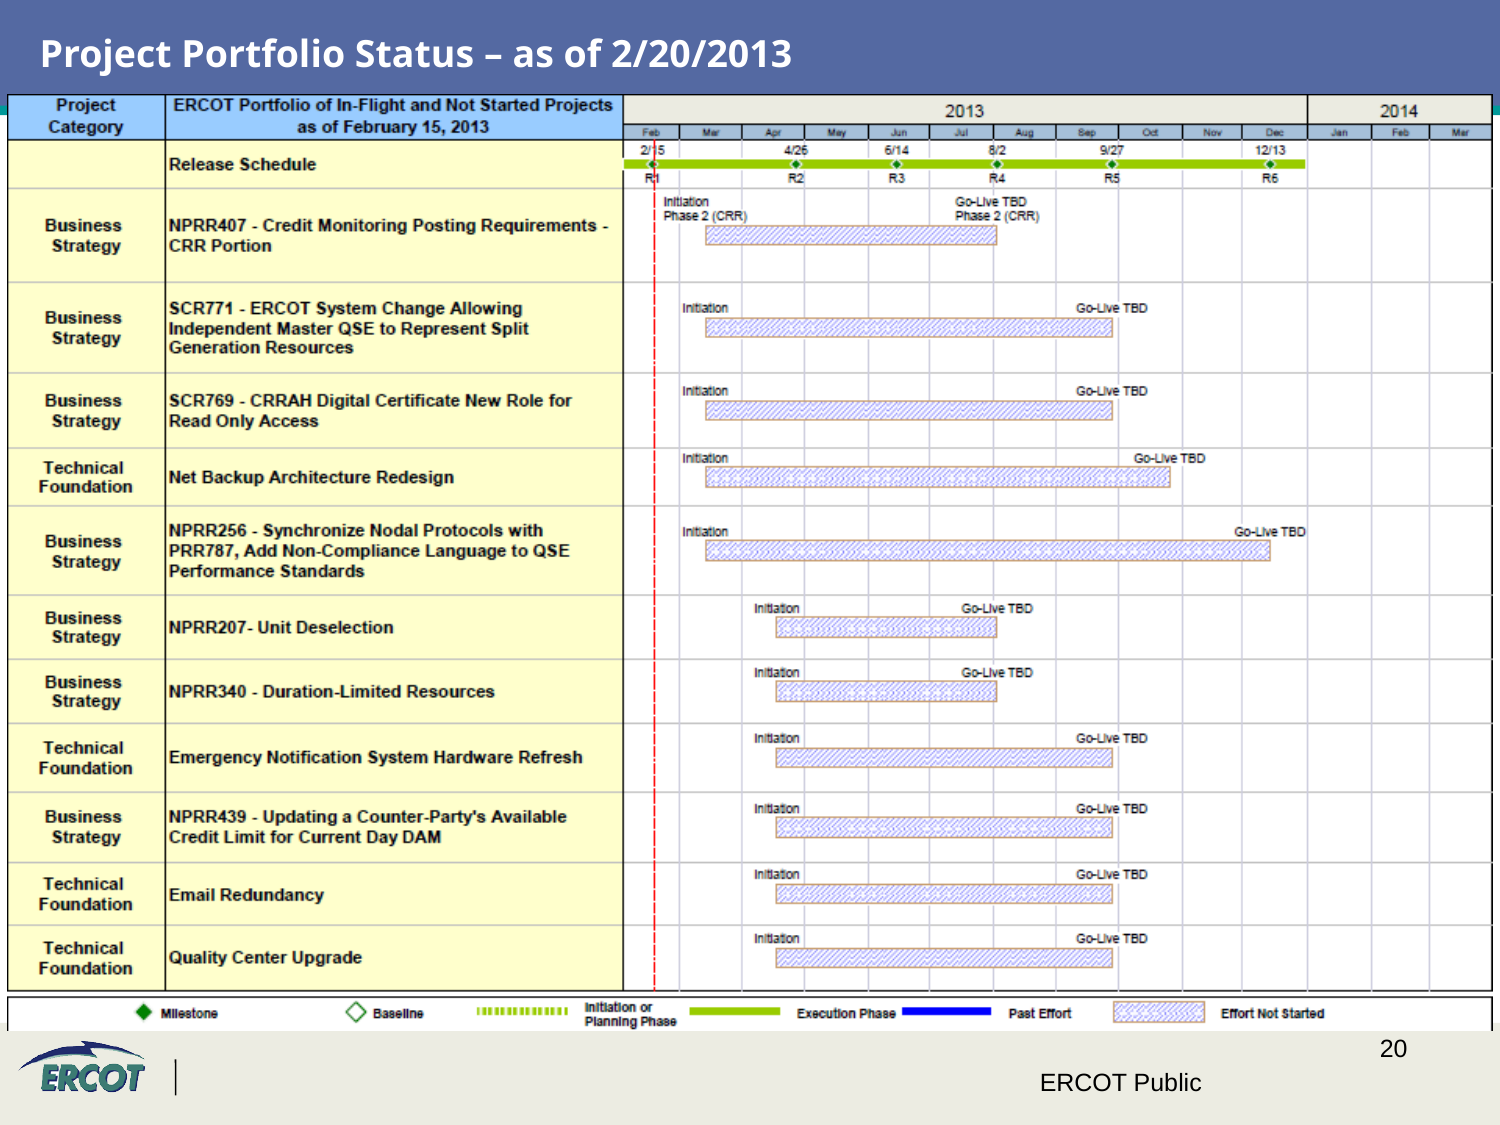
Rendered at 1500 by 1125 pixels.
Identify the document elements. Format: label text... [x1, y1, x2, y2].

text_box [24, 22, 1450, 85]
text_box Project Portfolio Status – as of 2/20/2013 [24, 30, 1163, 92]
picture [6, 94, 1493, 1111]
footer ERCOT Public [1025, 1059, 1438, 1125]
